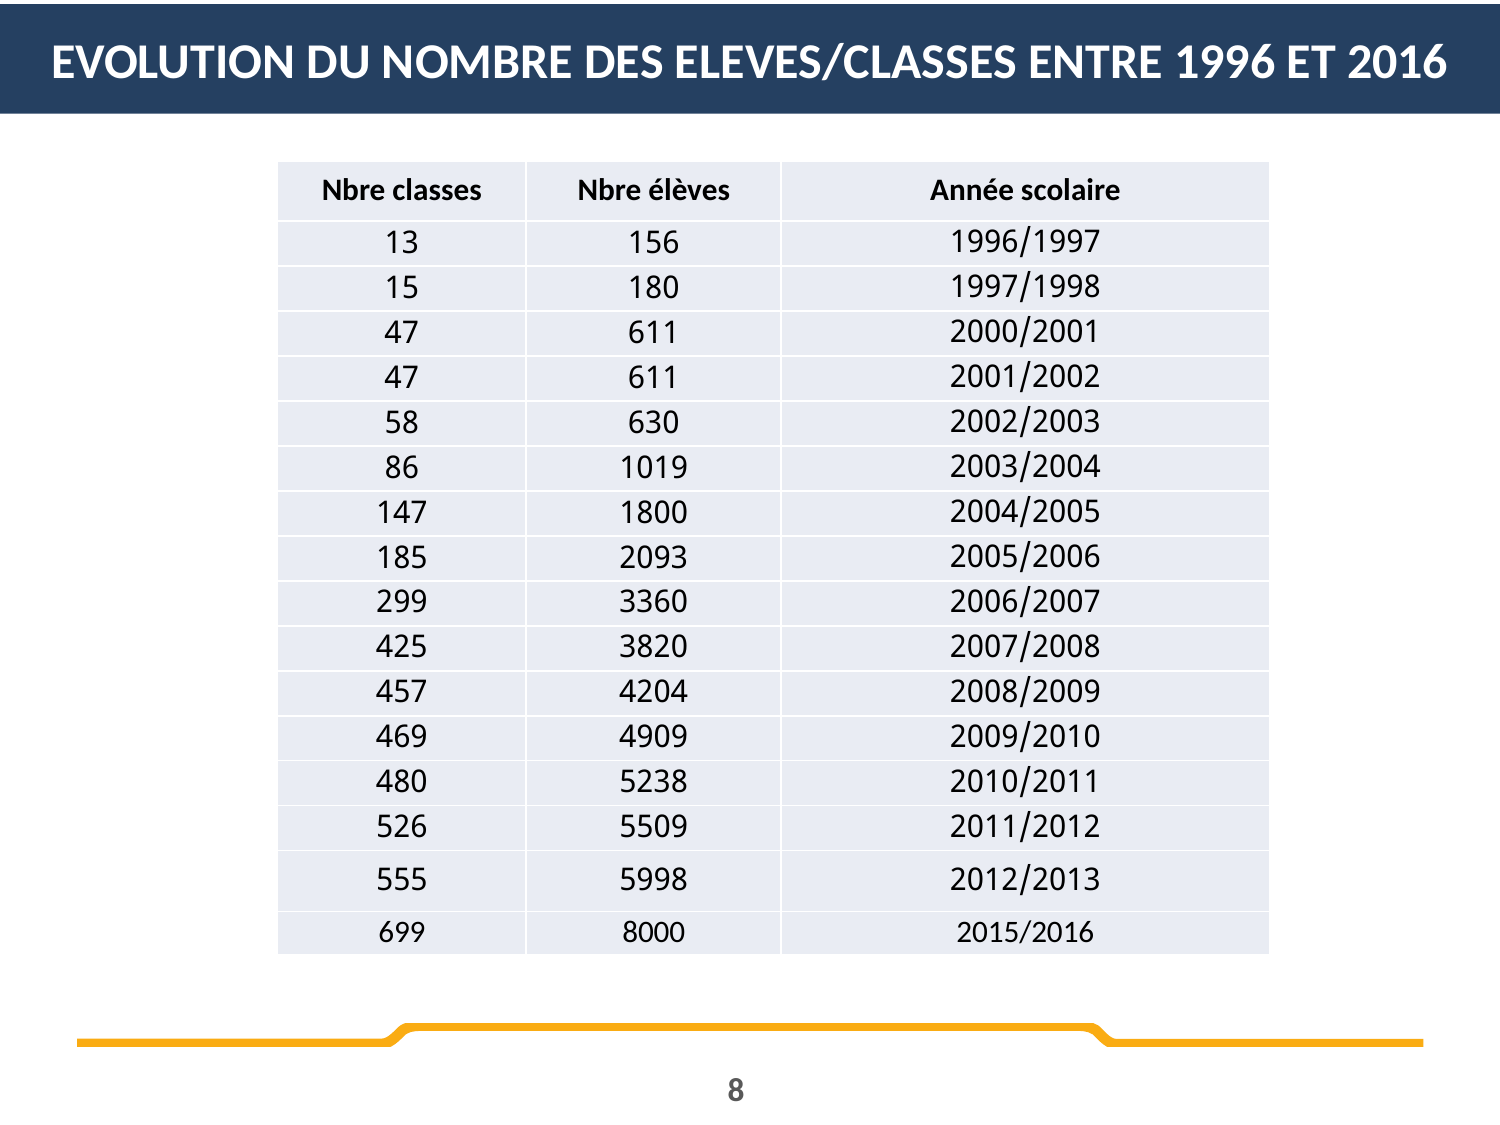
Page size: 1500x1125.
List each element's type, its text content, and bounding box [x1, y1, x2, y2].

table_cell 5509 [527, 806, 780, 850]
table_cell 185 [278, 537, 525, 580]
table_cell 13 [278, 222, 525, 265]
table_cell 58 [278, 402, 525, 445]
table_cell 2007/2008 [782, 627, 1269, 670]
table_cell 555 [278, 851, 525, 911]
table_cell 1996/1997 [782, 222, 1269, 265]
table_cell 2011/2012 [782, 806, 1269, 850]
table_cell 2015/2016 [782, 912, 1269, 954]
table_cell 2010/2011 [782, 761, 1269, 805]
table_cell 2002/2003 [782, 402, 1269, 445]
table_cell 3820 [527, 627, 780, 670]
table_cell 2005/2006 [782, 537, 1269, 580]
table_cell 699 [278, 912, 525, 954]
table_cell 8000 [527, 912, 780, 954]
table_cell 2012/2013 [782, 851, 1269, 911]
table_cell 1800 [527, 492, 780, 535]
table_header Nbre élèves [527, 162, 780, 220]
text_box EVOLUTION DU NOMBRE DES ELEVES/CLASSES entre 1996 et 2016 [0, 4, 1500, 114]
table_cell 611 [527, 312, 780, 355]
table_header Nbre classes [278, 162, 525, 220]
table_cell 2004/2005 [782, 492, 1269, 535]
table_cell 480 [278, 761, 525, 805]
table_cell 2001/2002 [782, 357, 1269, 400]
table_cell 630 [527, 402, 780, 445]
table_cell 299 [278, 582, 525, 625]
table_cell 47 [278, 312, 525, 355]
slide_number 8 [561, 1057, 911, 1118]
table_cell 15 [278, 267, 525, 310]
table_cell 457 [278, 672, 525, 715]
table_cell 4909 [527, 717, 780, 760]
table_cell 2003/2004 [782, 447, 1269, 490]
table_cell 469 [278, 717, 525, 760]
table_cell 4204 [527, 672, 780, 715]
table_cell 2093 [527, 537, 780, 580]
table_cell 156 [527, 222, 780, 265]
table_cell 2006/2007 [782, 582, 1269, 625]
table_cell 611 [527, 357, 780, 400]
table_header Année scolaire [782, 162, 1269, 220]
table_cell 3360 [527, 582, 780, 625]
table_cell 526 [278, 806, 525, 850]
table_cell 2008/2009 [782, 672, 1269, 715]
table_cell 2000/2001 [782, 312, 1269, 355]
table_cell 1997/1998 [782, 267, 1269, 310]
table_cell 5238 [527, 761, 780, 805]
table_cell 425 [278, 627, 525, 670]
table_cell 180 [527, 267, 780, 310]
table_cell 5998 [527, 851, 780, 911]
table_cell 1019 [527, 447, 780, 490]
table_cell 147 [278, 492, 525, 535]
table_cell 2009/2010 [782, 717, 1269, 760]
table_cell 47 [278, 357, 525, 400]
table_cell 86 [278, 447, 525, 490]
